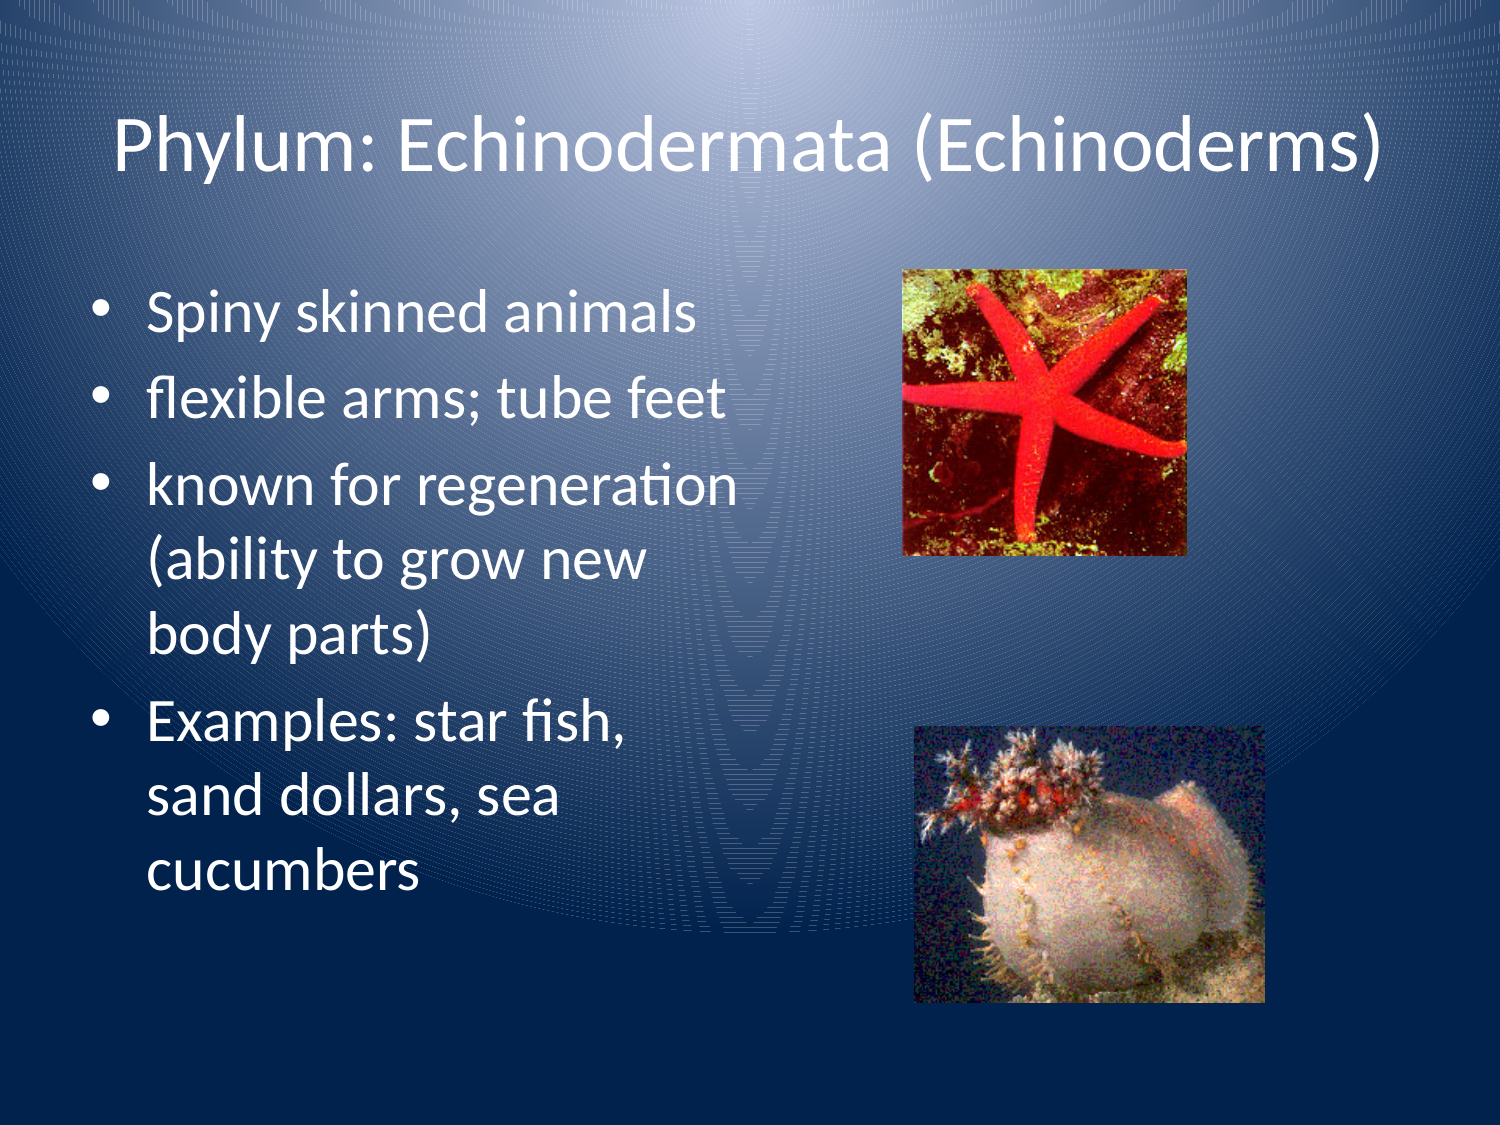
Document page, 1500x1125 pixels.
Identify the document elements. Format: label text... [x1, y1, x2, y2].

title Phylum: Echinodermata (Echinoderms) [75, 45, 1425, 233]
picture [913, 726, 1265, 1004]
list Spiny skinned animals flexible arms; tube feet known for regeneration (ability to grow new body parts) Examples: star fish, sand dollars, sea cucumbers [75, 262, 762, 1005]
picture [902, 269, 1187, 556]
